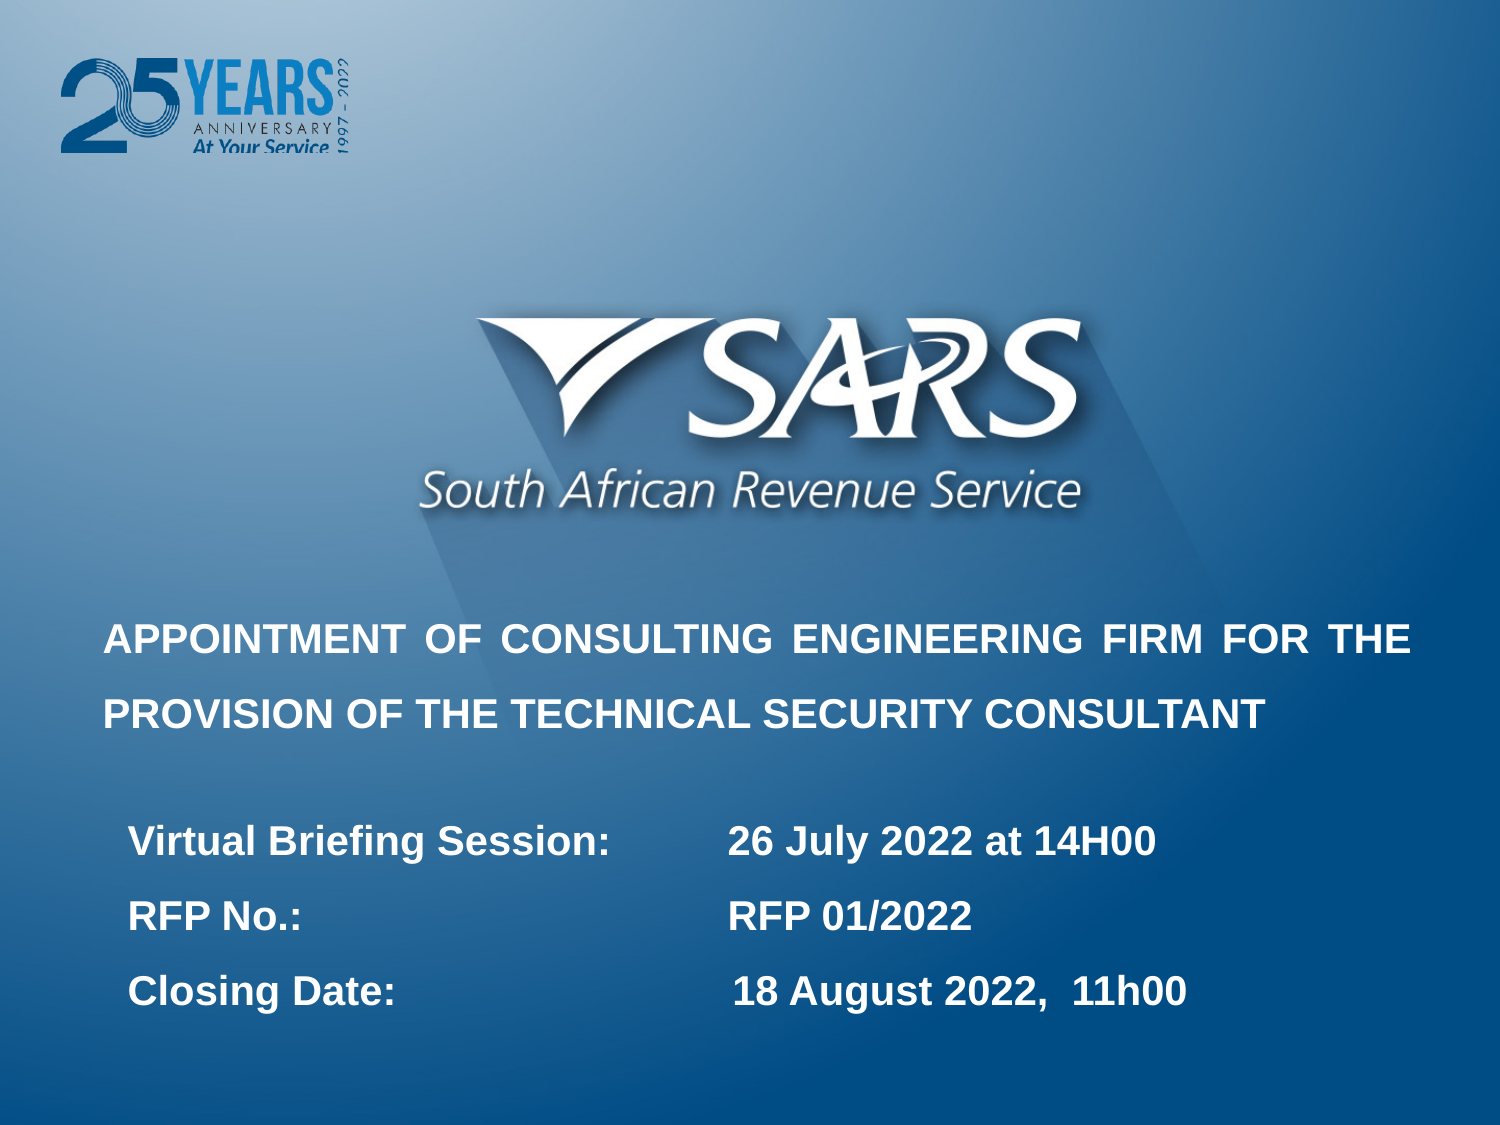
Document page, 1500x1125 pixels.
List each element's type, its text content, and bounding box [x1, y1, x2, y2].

picture [0, 0, 1500, 1125]
text_box APPOINTMENT OF CONSULTING ENGINEERING FIRM FOR THE PROVISION OF THE TECHNICAL SECURITY CONSULTANT [87, 442, 1427, 748]
text_box Virtual Briefing Session: 26 July 2022 at 14H00 RFP No.: RFP 01/2022 Closing Date: 18 August 2022, 11h00 [112, 780, 1427, 1021]
